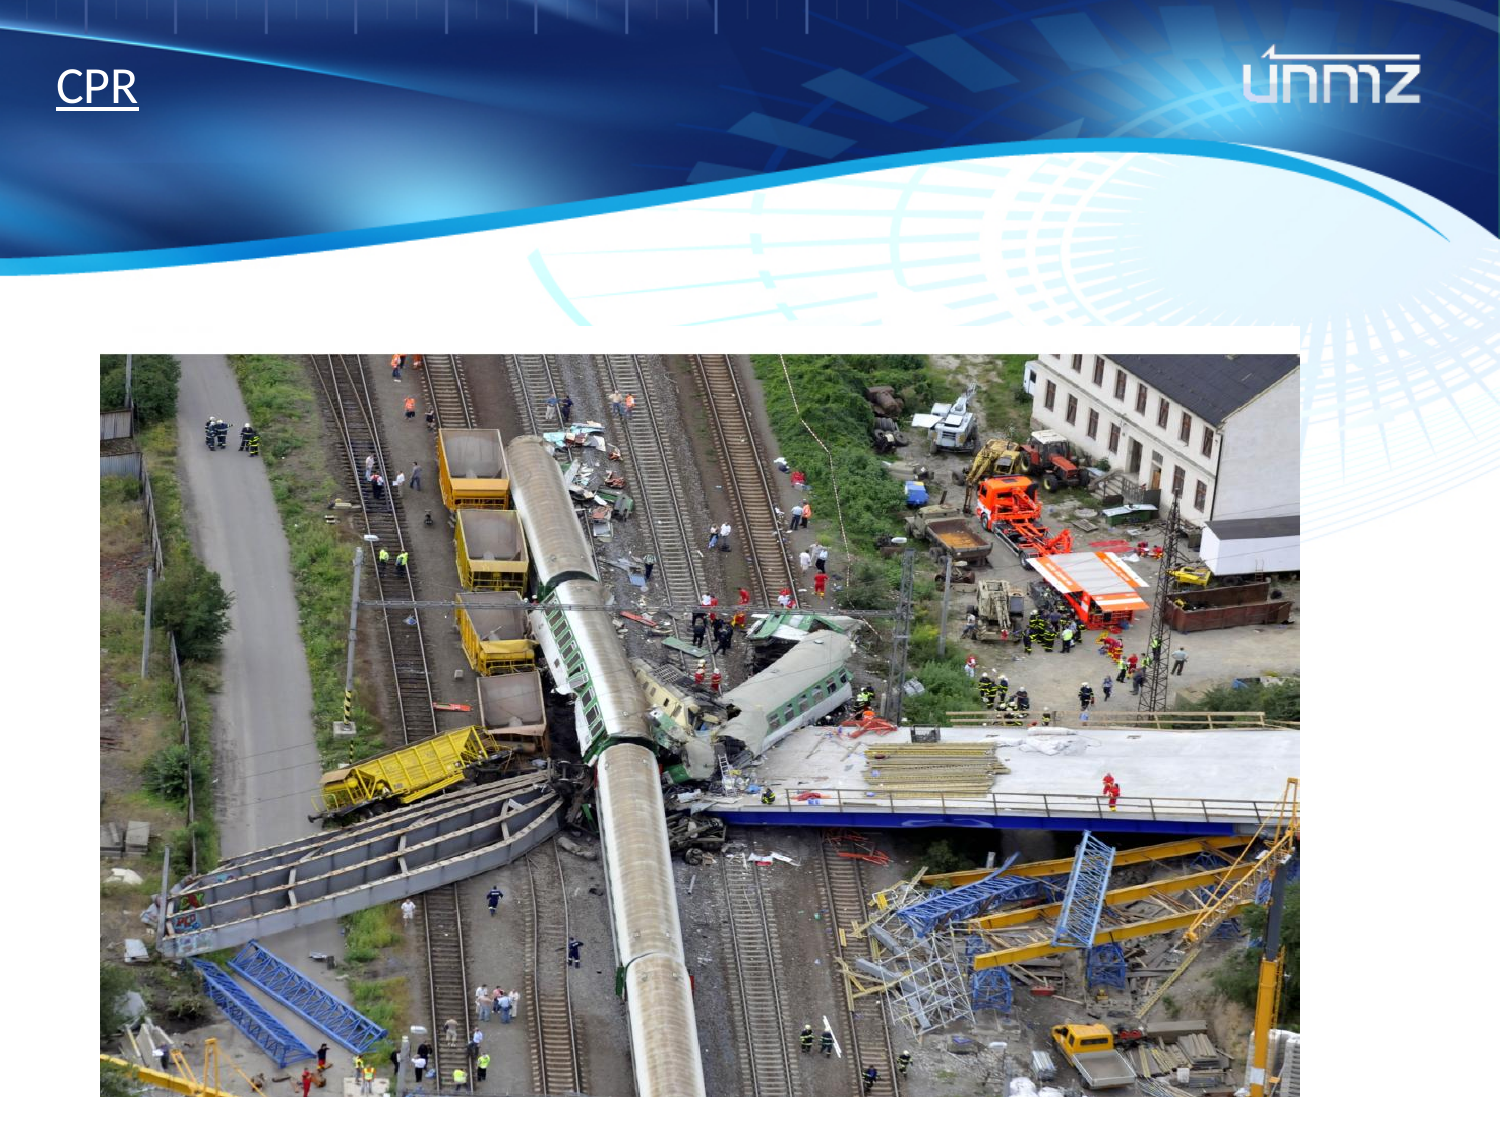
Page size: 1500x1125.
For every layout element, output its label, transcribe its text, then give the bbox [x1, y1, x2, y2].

picture [0, 0, 1500, 1125]
title CPR [41, 44, 1223, 232]
